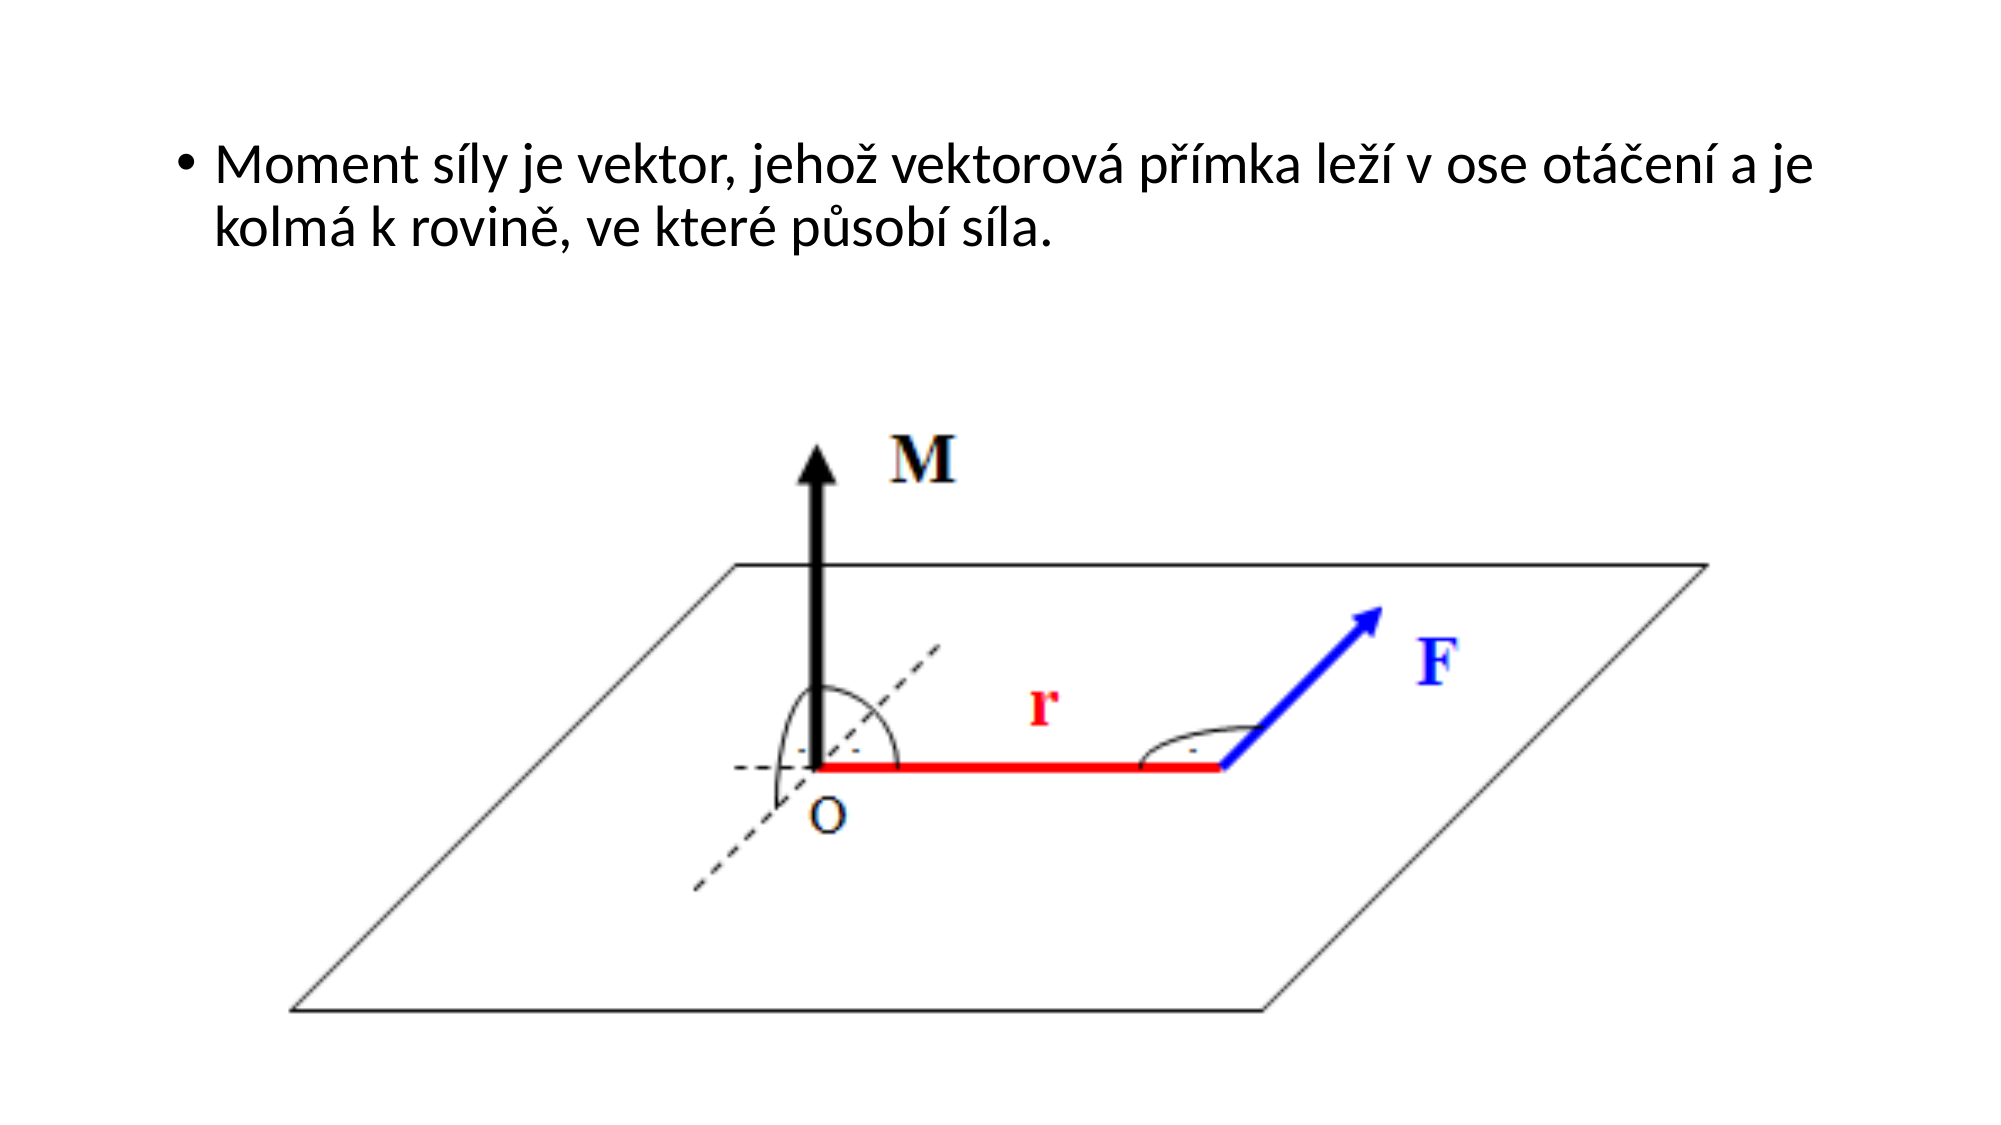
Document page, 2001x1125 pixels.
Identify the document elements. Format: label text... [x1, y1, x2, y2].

picture [260, 389, 1754, 1088]
list Moment síly je vektor, jehož vektorová přímka leží v ose otáčení a je kolmá k rovině, ve které působí síla. [161, 125, 1852, 1046]
